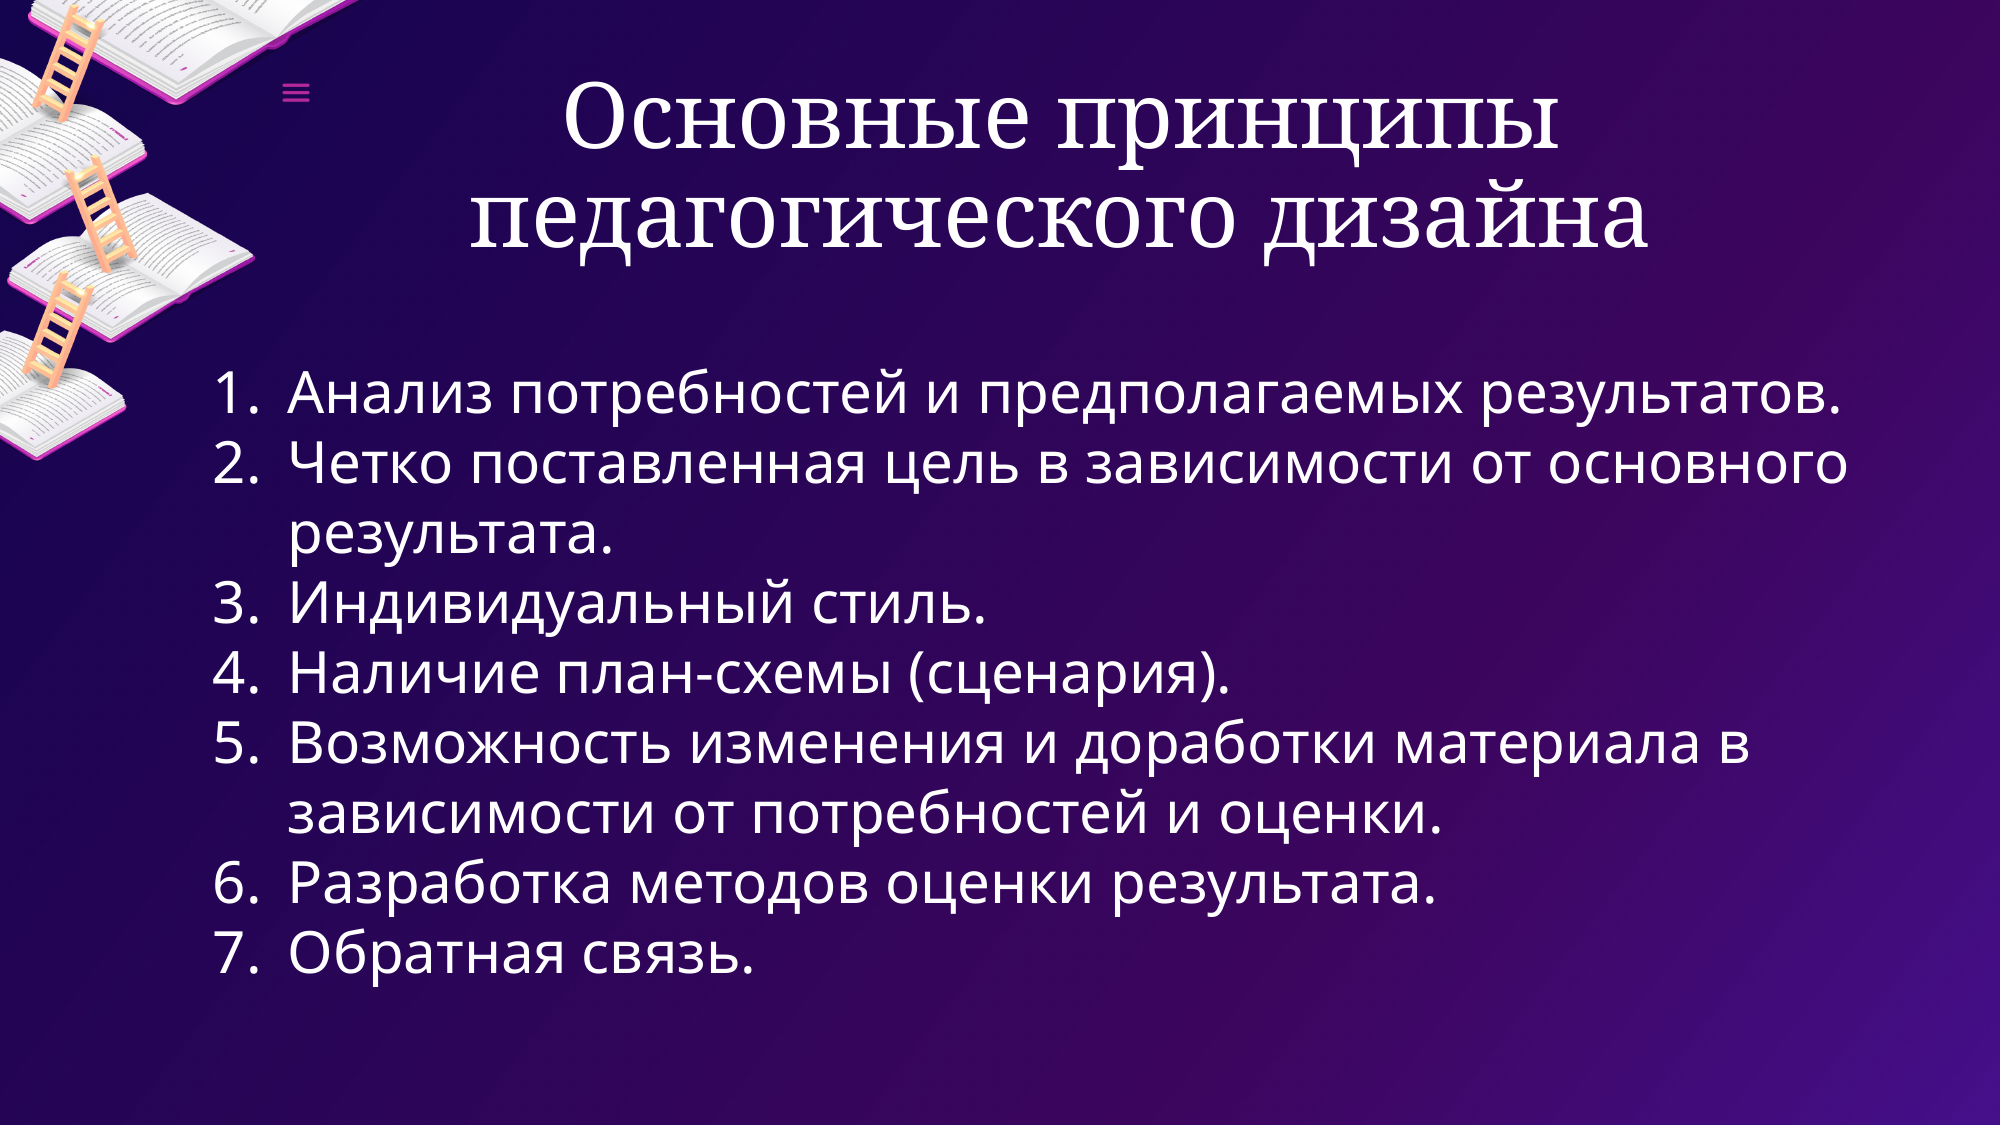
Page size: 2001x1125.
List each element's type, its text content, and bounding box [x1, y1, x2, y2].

text_box Анализ потребностей и предполагаемых результатов. Четко поставленная цель в зависимости от основного результата. Индивидуальный стиль. Наличие план-схемы (сценария). Возможность изменения и доработки материала в зависимости от потребностей и оценки. Разработка методов оценки результата. Обратная связь. [198, 348, 1958, 993]
title Основные принципы педагогического дизайна [261, 59, 1863, 278]
picture [0, 0, 2000, 1125]
